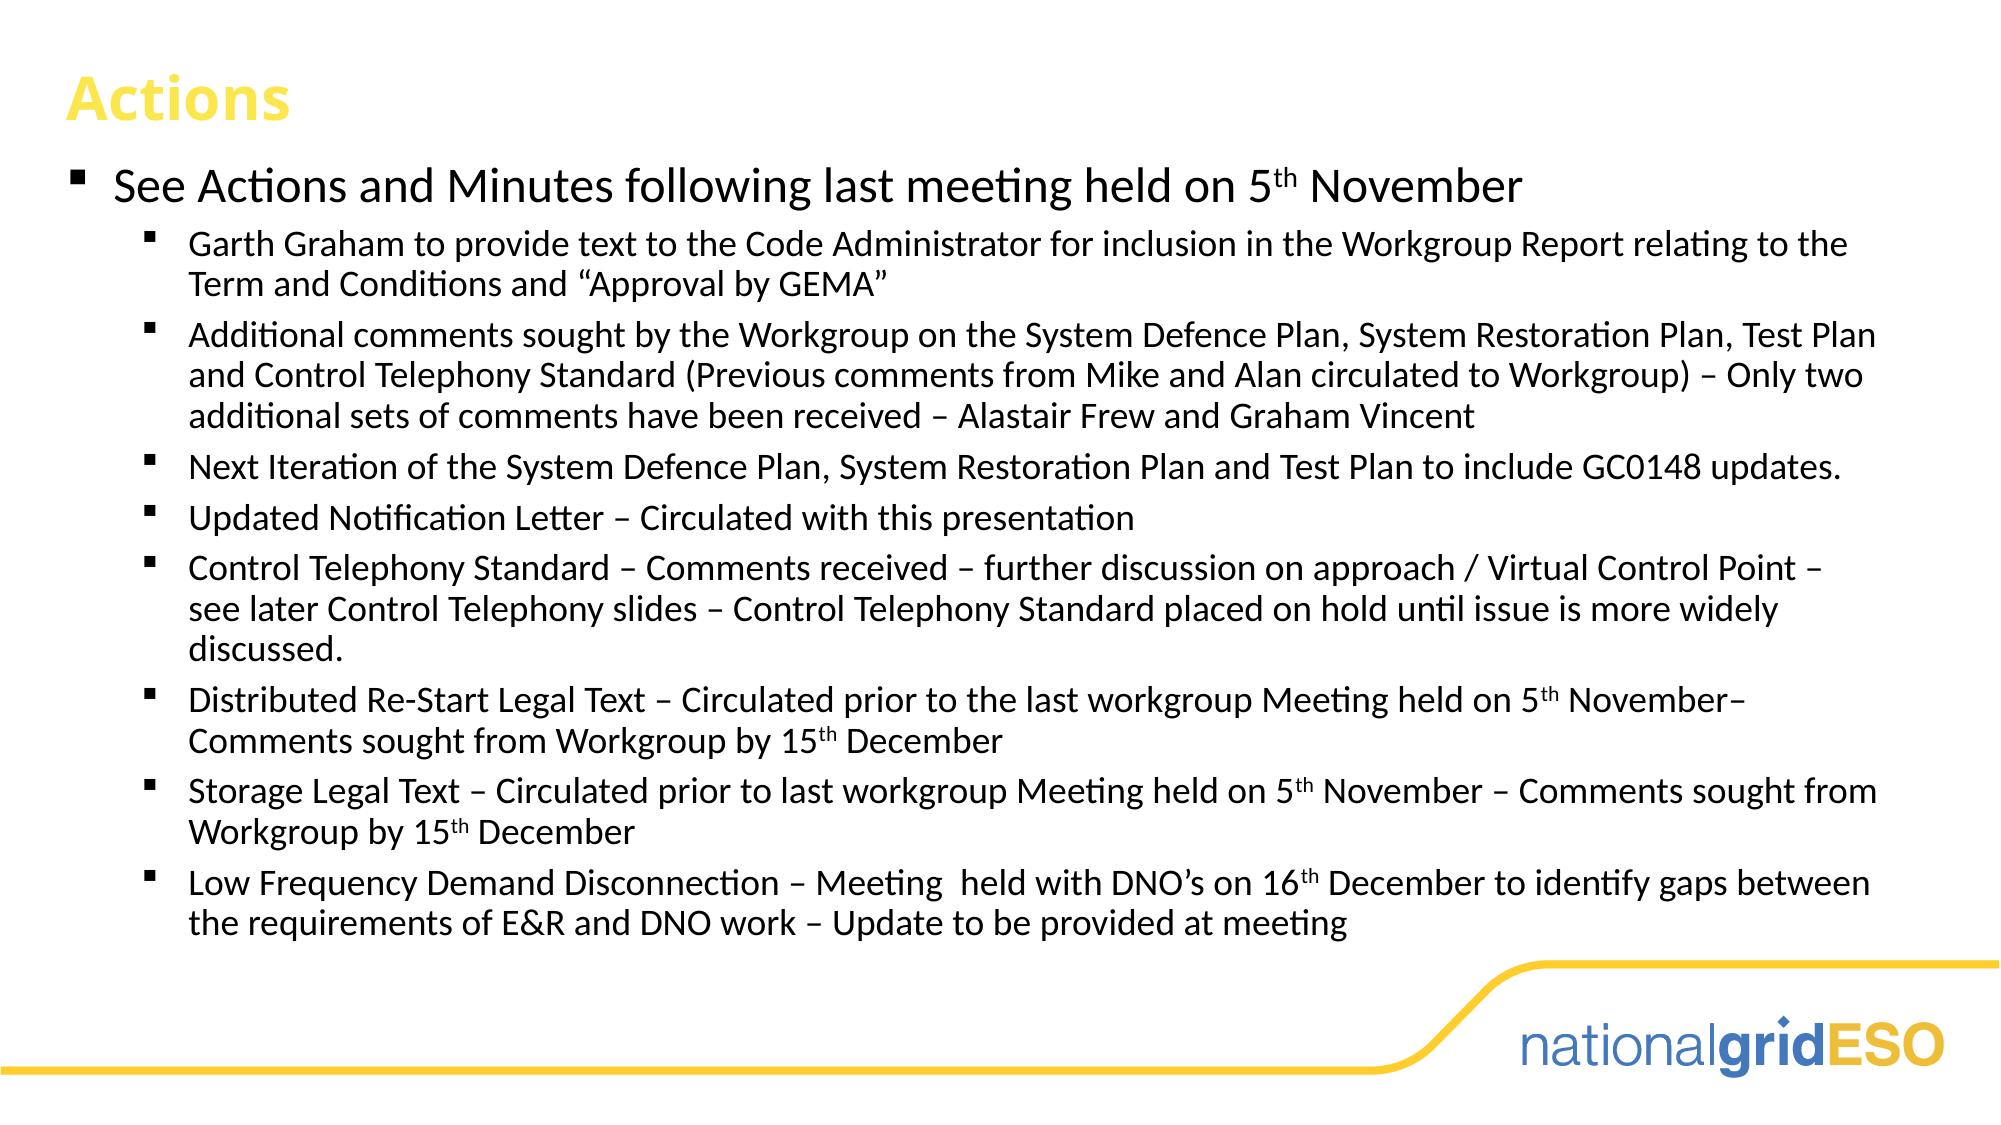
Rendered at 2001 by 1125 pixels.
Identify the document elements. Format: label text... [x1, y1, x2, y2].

title Actions [51, 0, 1048, 142]
list See Actions and Minutes following last meeting held on 5th November Garth Graham to provide text to the Code Administrator for inclusion in the Workgroup Report relating to the Term and Conditions and “Approval by GEMA” Additional comments sought by the Workgroup on the System Defence Plan, System Restoration Plan, Test Plan and Control Telephony Standard (Previous comments from Mike and Alan circulated to Workgroup) – Only two additional sets of comments have been received – Alastair Frew and Graham Vincent Next Iteration of the System Defence Plan, System Restoration Plan and Test Plan to include GC0148 updates. Updated Notification Letter – Circulated with this presentation Control Telephony Standard – Comments received – further discussion on approach / Virtual Control Point – see later Control Telephony slides – Control Telephony Standard placed on hold until issue is more widely discussed. Distributed Re-Start Legal Text – Circulated prior to the last workgroup Meeting held on 5th November– Comments sought from Workgroup by 15th December Storage Legal Text – Circulated prior to last workgroup Meeting held on 5th November – Comments sought from Workgroup by 15th December Low Frequency Demand Disconnection – Meeting held with DNO’s on 16th December to identify gaps between the requirements of E&R and DNO work – Update to be provided at meeting [51, 151, 1895, 954]
picture [0, 954, 2000, 1125]
